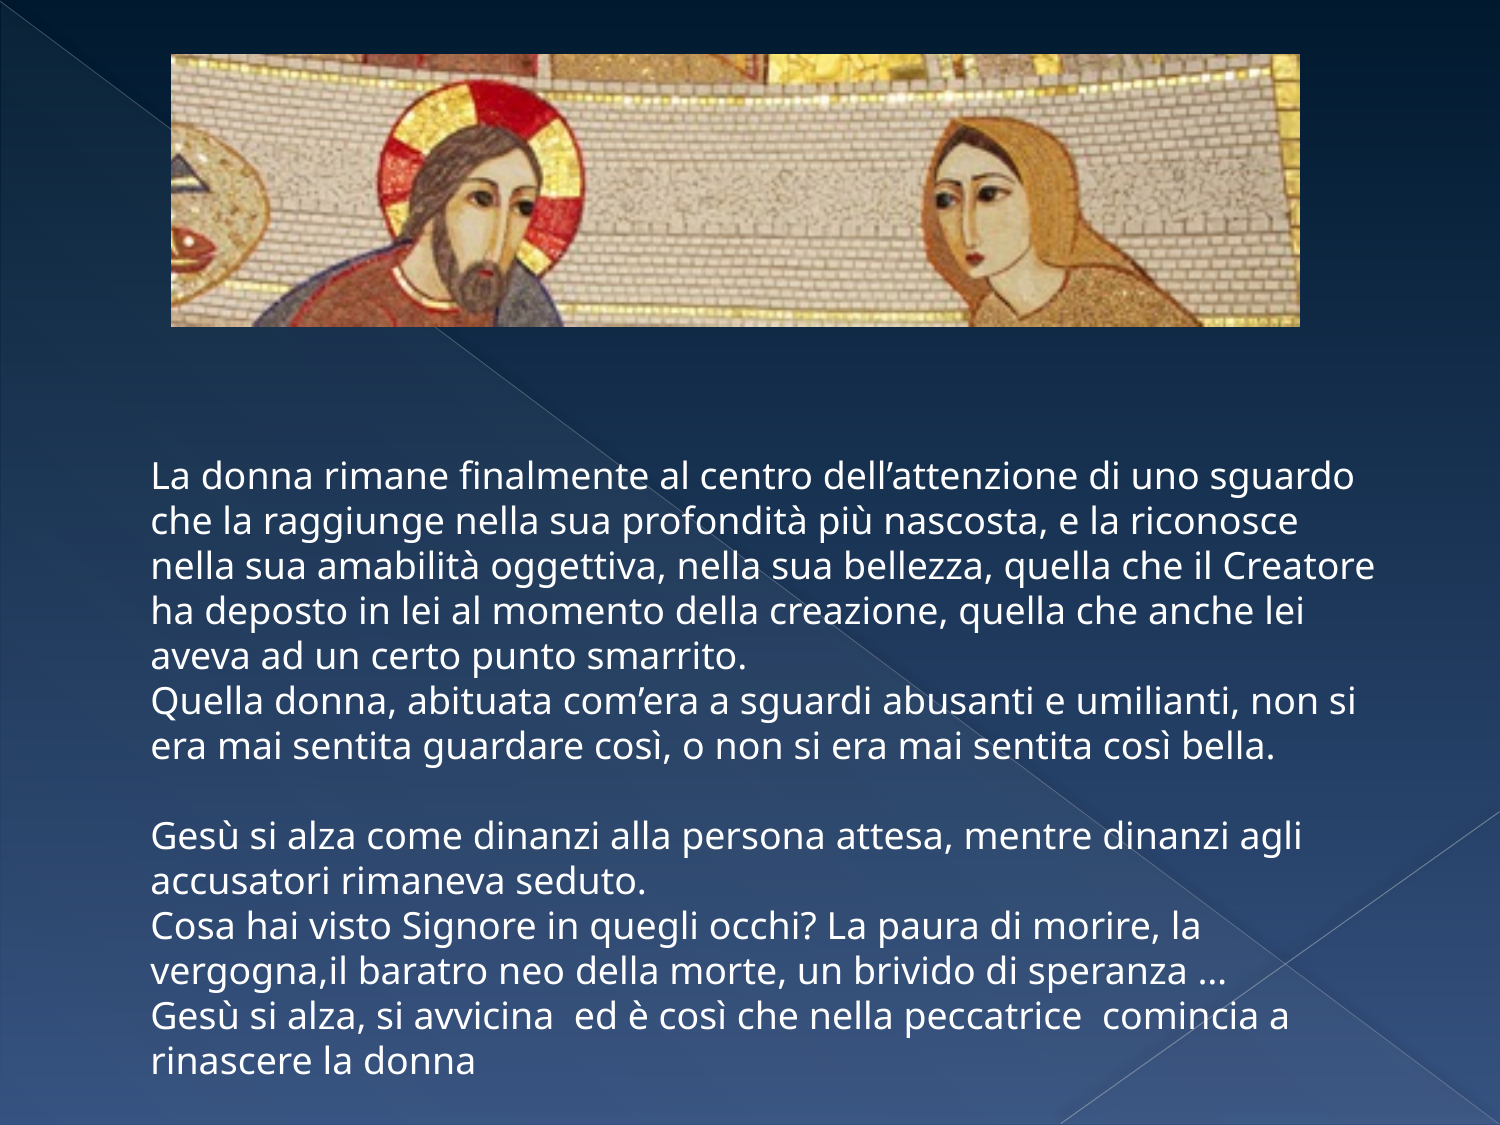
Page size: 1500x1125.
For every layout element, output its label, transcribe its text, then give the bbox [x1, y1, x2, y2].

picture [170, 54, 1301, 327]
text_box La donna rimane finalmente al centro dell’attenzione di uno sguardo che la raggiunge nella sua profondità più nascosta, e la riconosce nella sua amabilità oggettiva, nella sua bellezza, quella che il Creatore ha deposto in lei al momento della creazione, quella che anche lei aveva ad un certo punto smarrito. Quella donna, abituata com’era a sguardi abusanti e umilianti, non si era mai sentita guardare così, o non si era mai sentita così bella. Gesù si alza come dinanzi alla persona attesa, mentre dinanzi agli accusatori rimaneva seduto. Cosa hai visto Signore in quegli occhi? La paura di morire, la vergogna,il baratro neo della morte, un brivido di speranza … Gesù si alza, si avvicina ed è così che nella peccatrice comincia a rinascere la donna [135, 444, 1400, 1125]
